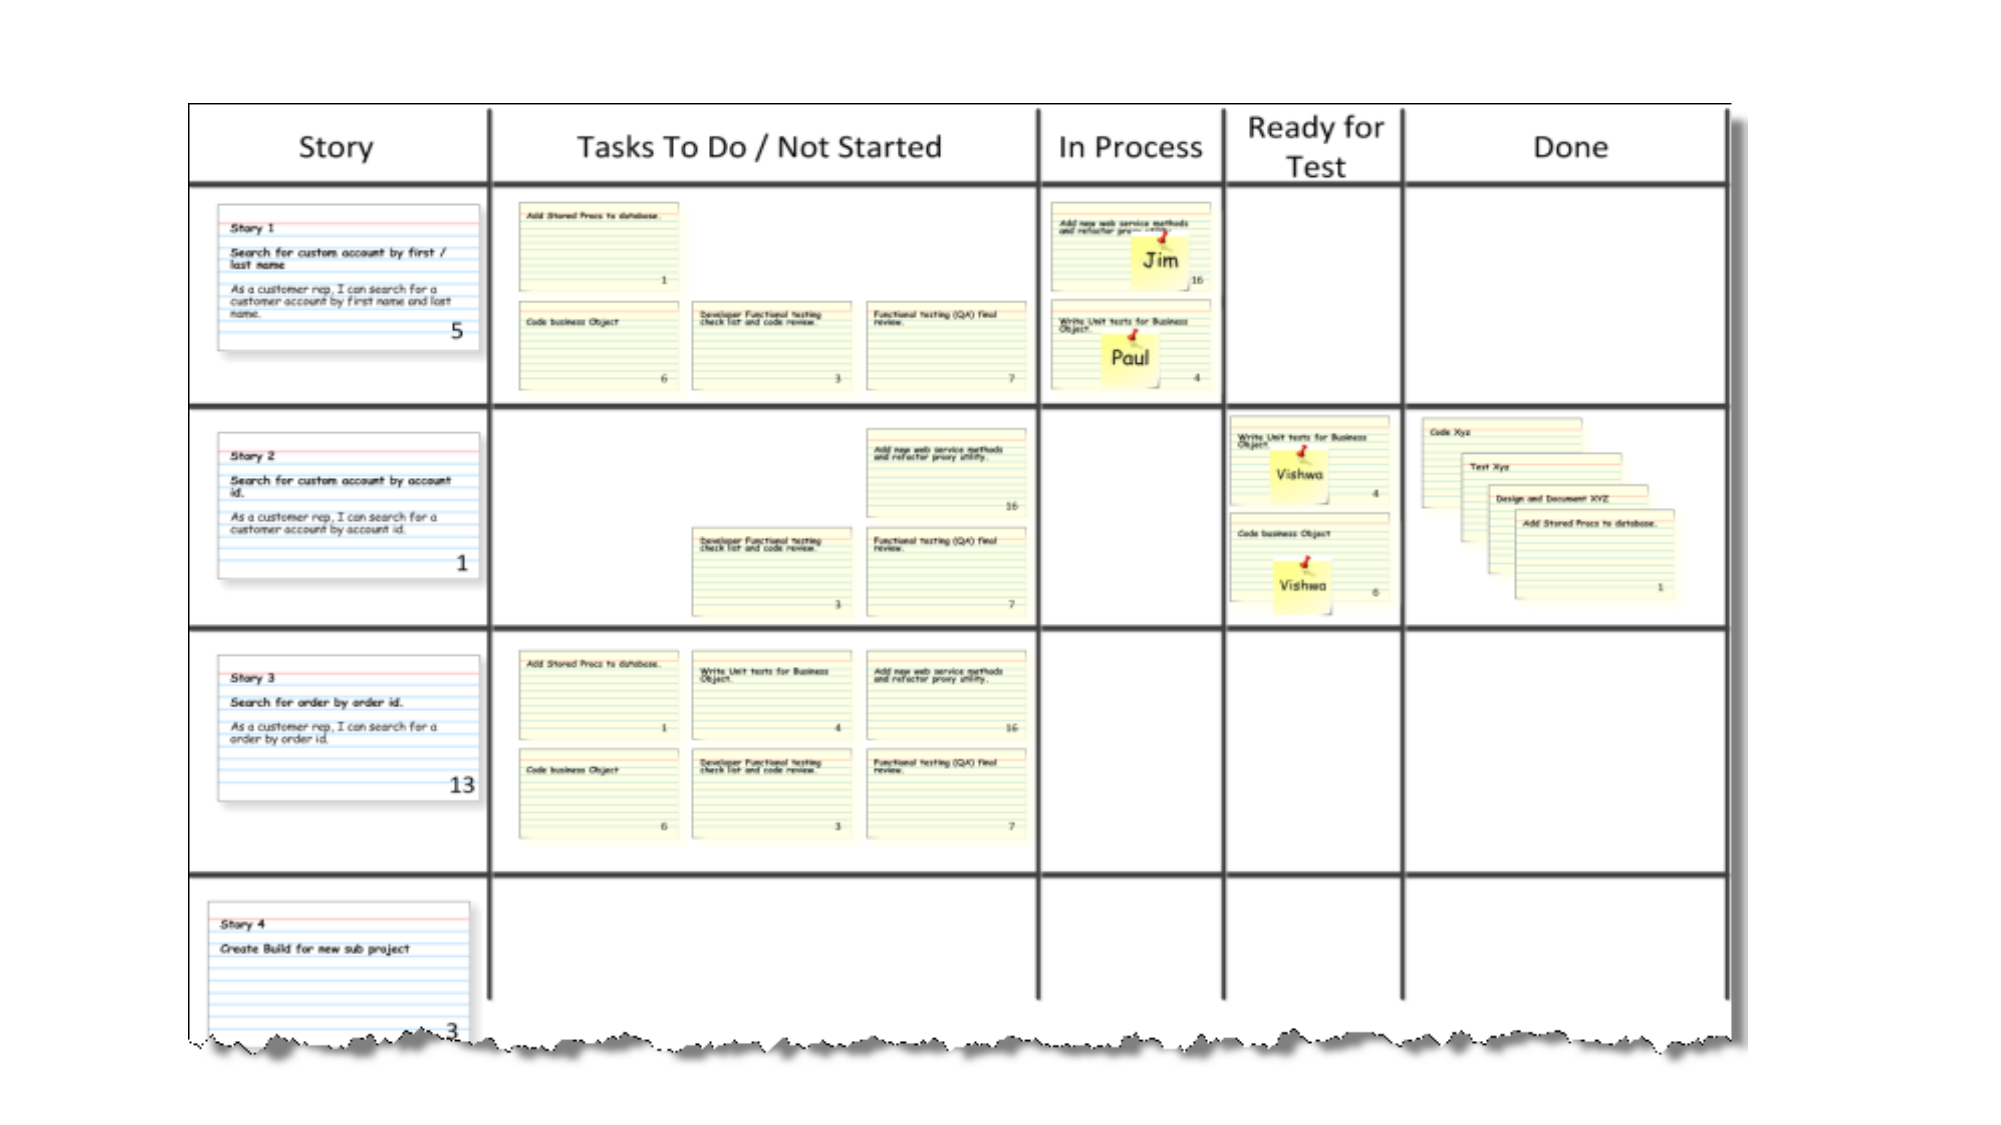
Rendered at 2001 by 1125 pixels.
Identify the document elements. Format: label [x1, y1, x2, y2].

picture [188, 103, 1748, 1070]
